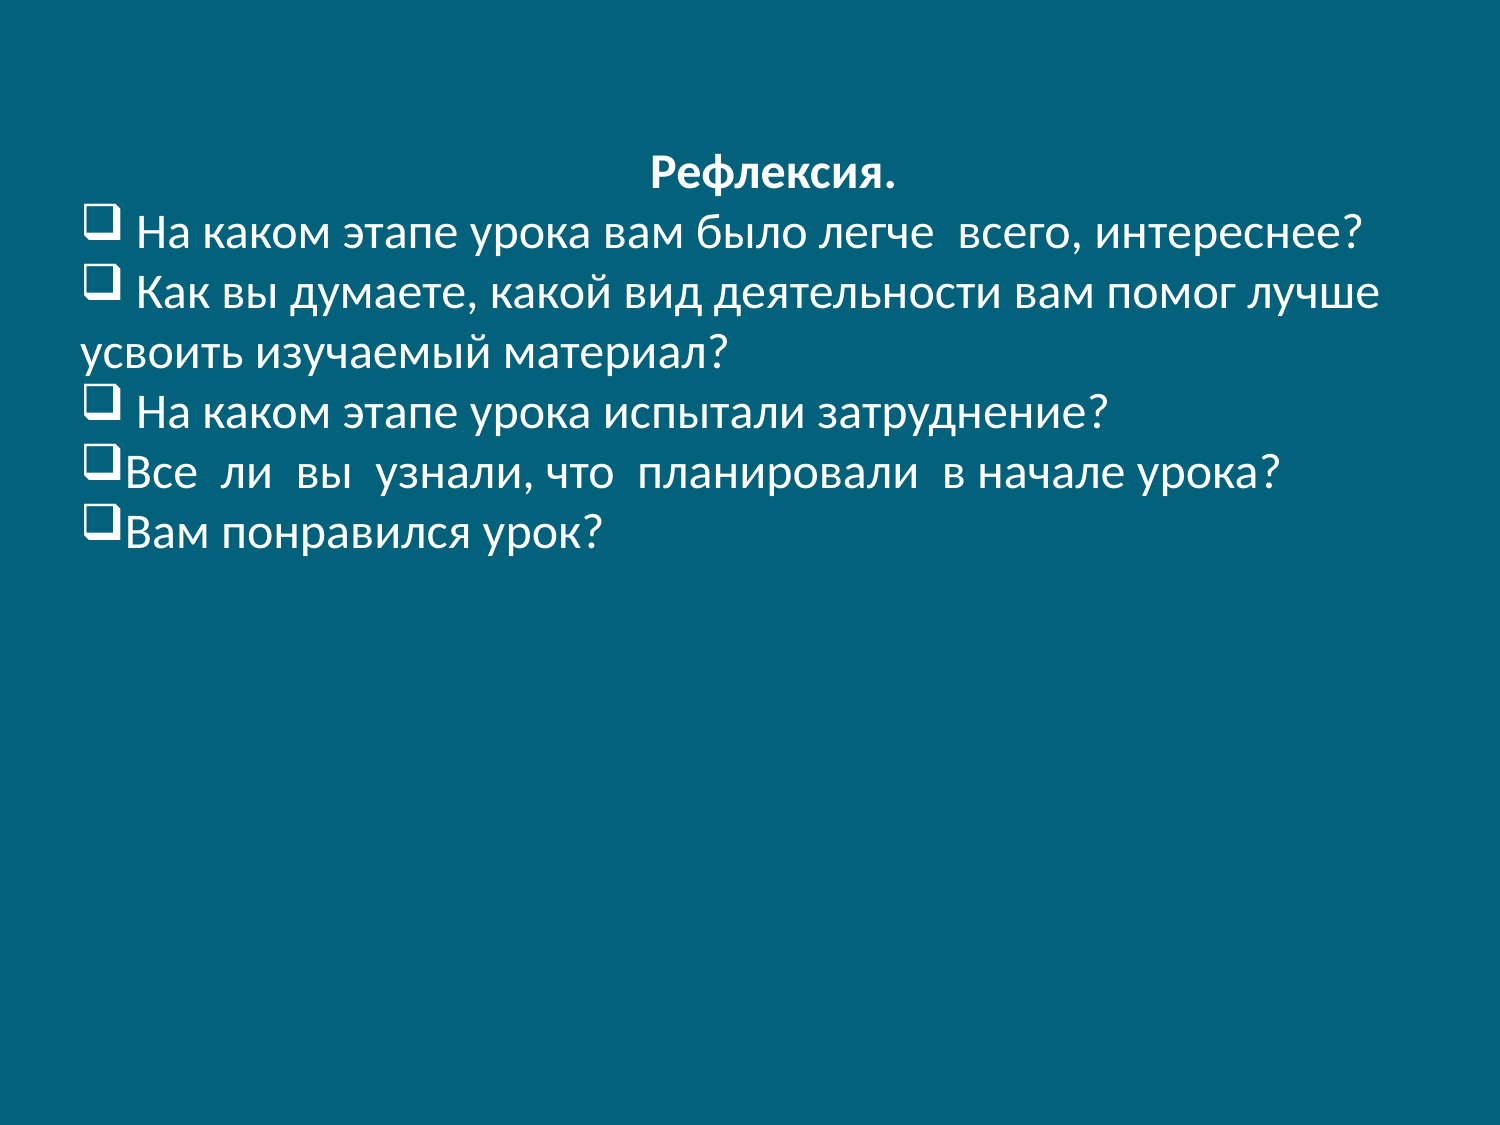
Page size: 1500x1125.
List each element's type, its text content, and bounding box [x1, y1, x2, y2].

text_box Рефлексия. На каком этапе урока вам было легче всего, интереснее? Как вы думаете, какой вид деятельности вам помог лучше усвоить изучаемый материал? На каком этапе урока испытали затруднение? Все ли вы узнали, что планировали в начале урока? Вам понравился урок? [64, 131, 1471, 566]
